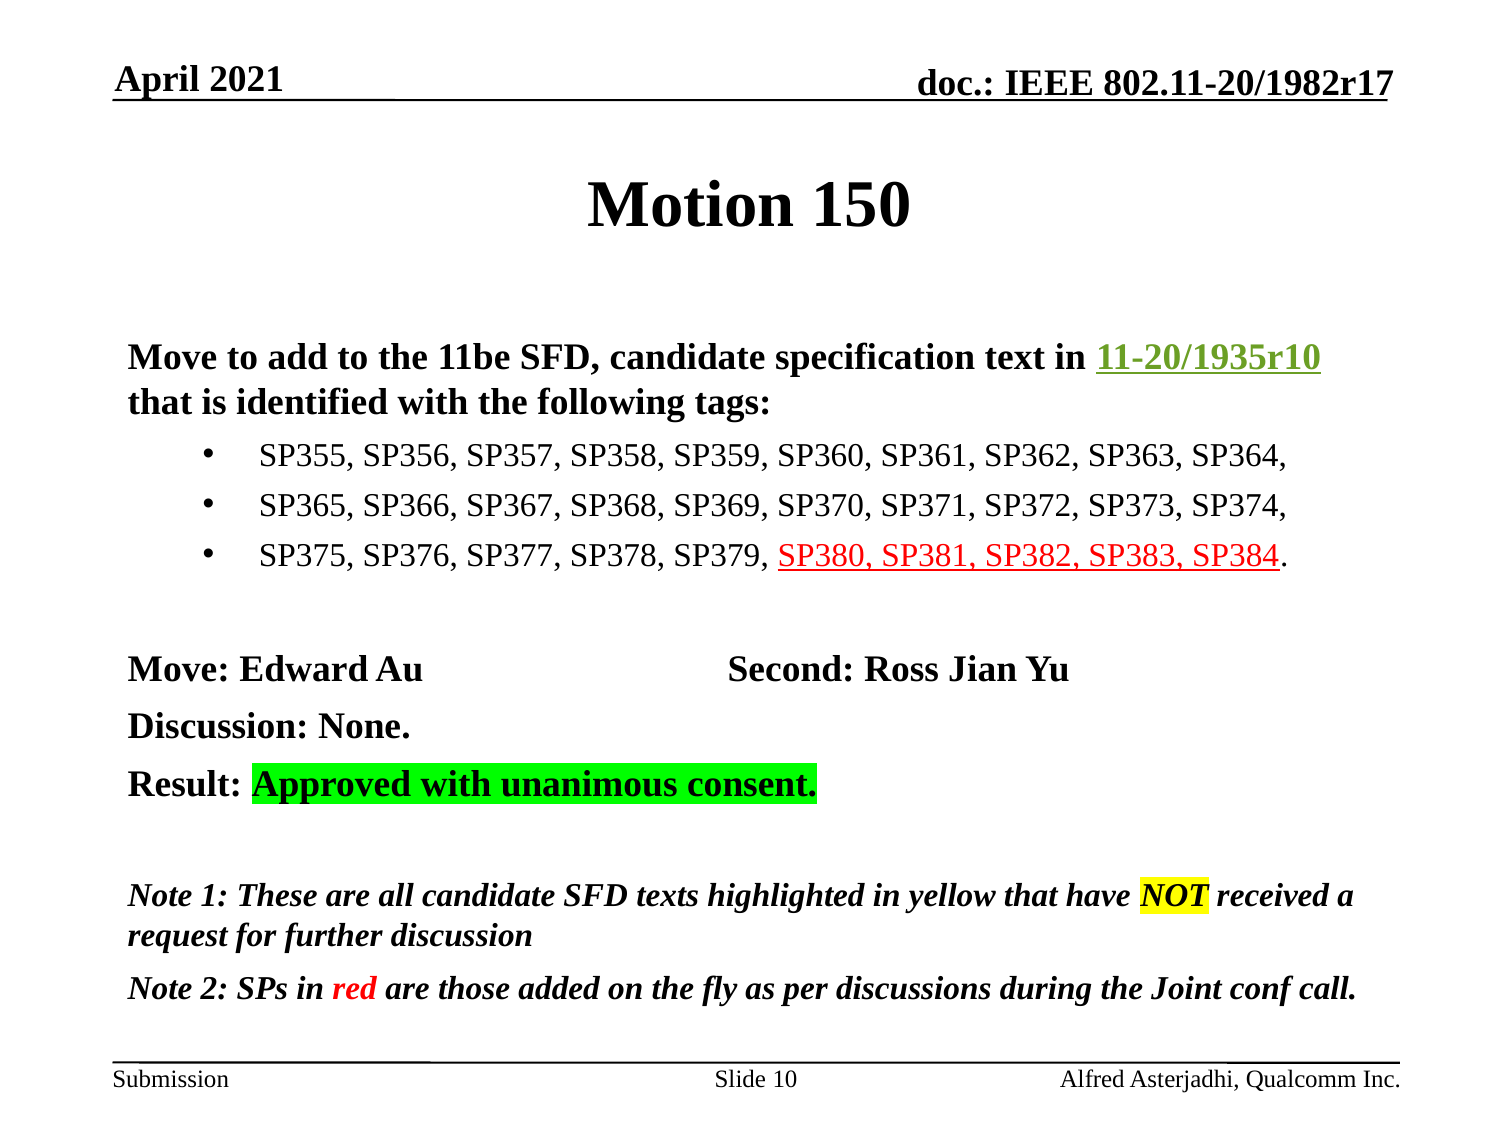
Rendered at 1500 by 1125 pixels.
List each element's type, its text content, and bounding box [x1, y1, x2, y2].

title Motion 150 [112, 112, 1388, 288]
list Move to add to the 11be SFD, candidate specification text in 11-20/1935r10 that is identified with the following tags: SP355, SP356, SP357, SP358, SP359, SP360, SP361, SP362, SP363, SP364, SP365, SP366, SP367, SP368, SP369, SP370, SP371, SP372, SP373, SP374, SP375, SP376, SP377, SP378, SP379, SP380, SP381, SP382, SP383, SP384. Move: Edward Au Second: Ross Jian Yu Discussion: None. Result: Approved with unanimous consent. Note 1: These are all candidate SFD texts highlighted in yellow that have NOT received a request for further discussion Note 2: SPs in red are those added on the fly as per discussions during the Joint conf call. [112, 324, 1388, 1051]
slide_number Slide 10 [712, 1061, 800, 1123]
footer Alfred Asterjadhi, Qualcomm Inc. [878, 1061, 1402, 1093]
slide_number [114, 54, 423, 100]
